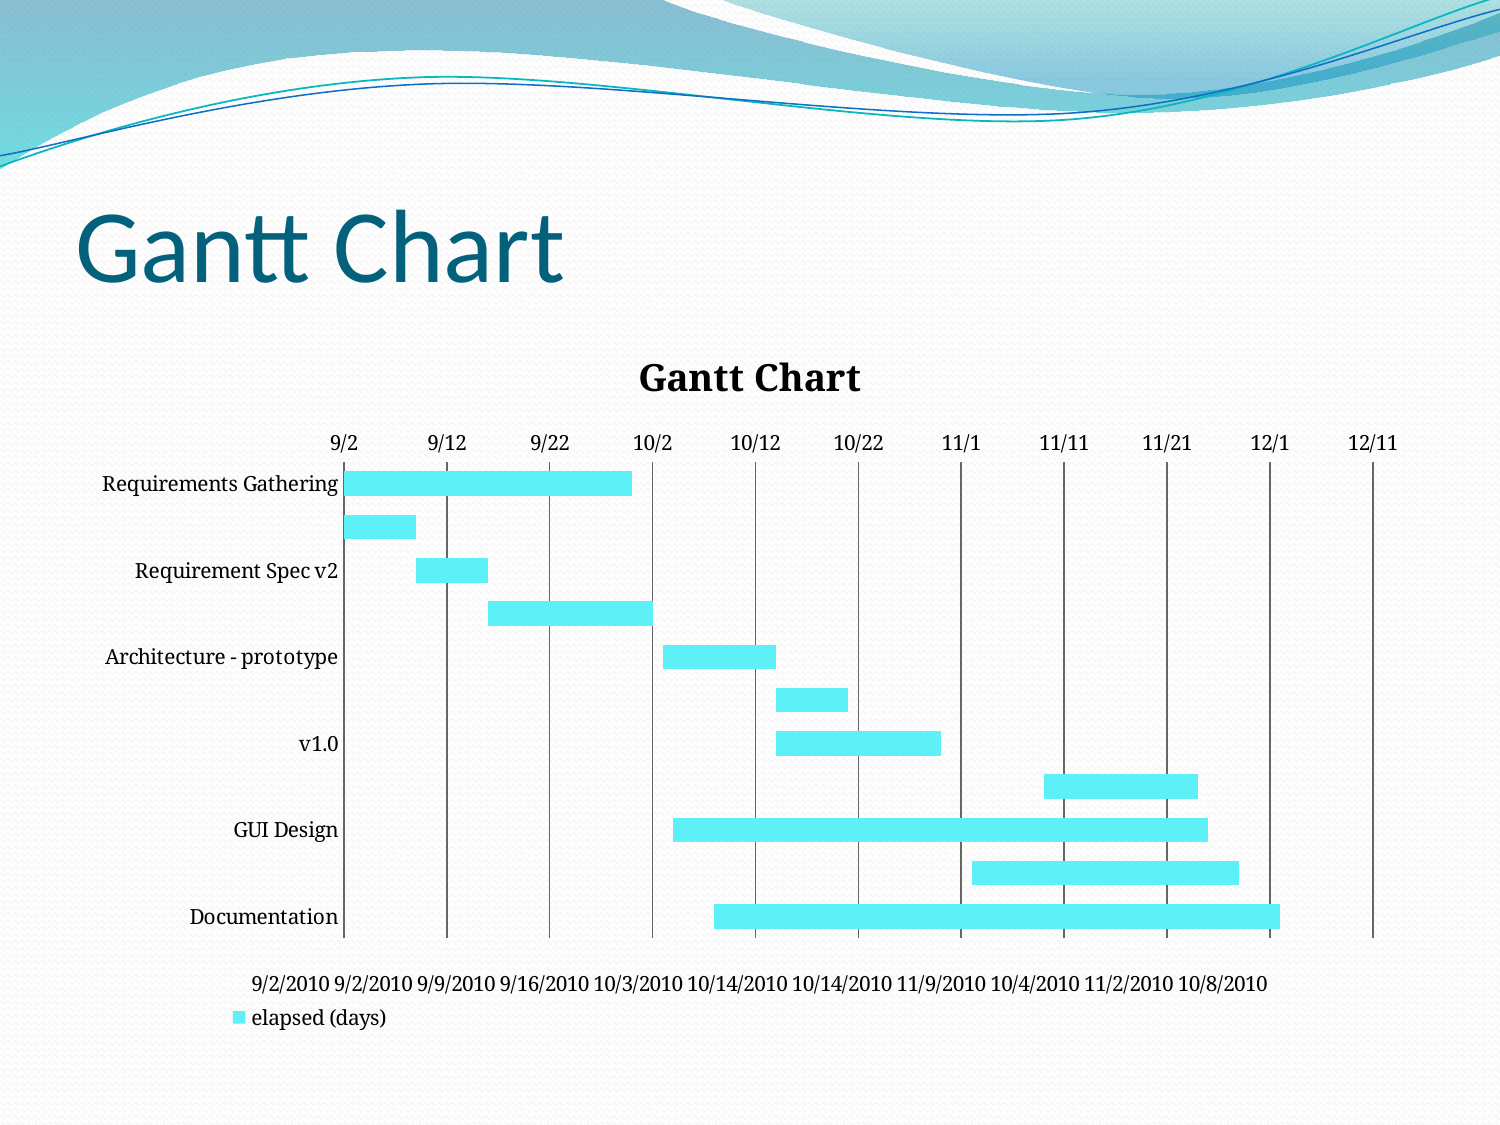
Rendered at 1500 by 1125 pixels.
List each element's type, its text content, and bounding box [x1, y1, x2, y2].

title Gantt Chart [75, 115, 1425, 303]
chart [74, 317, 1426, 1038]
